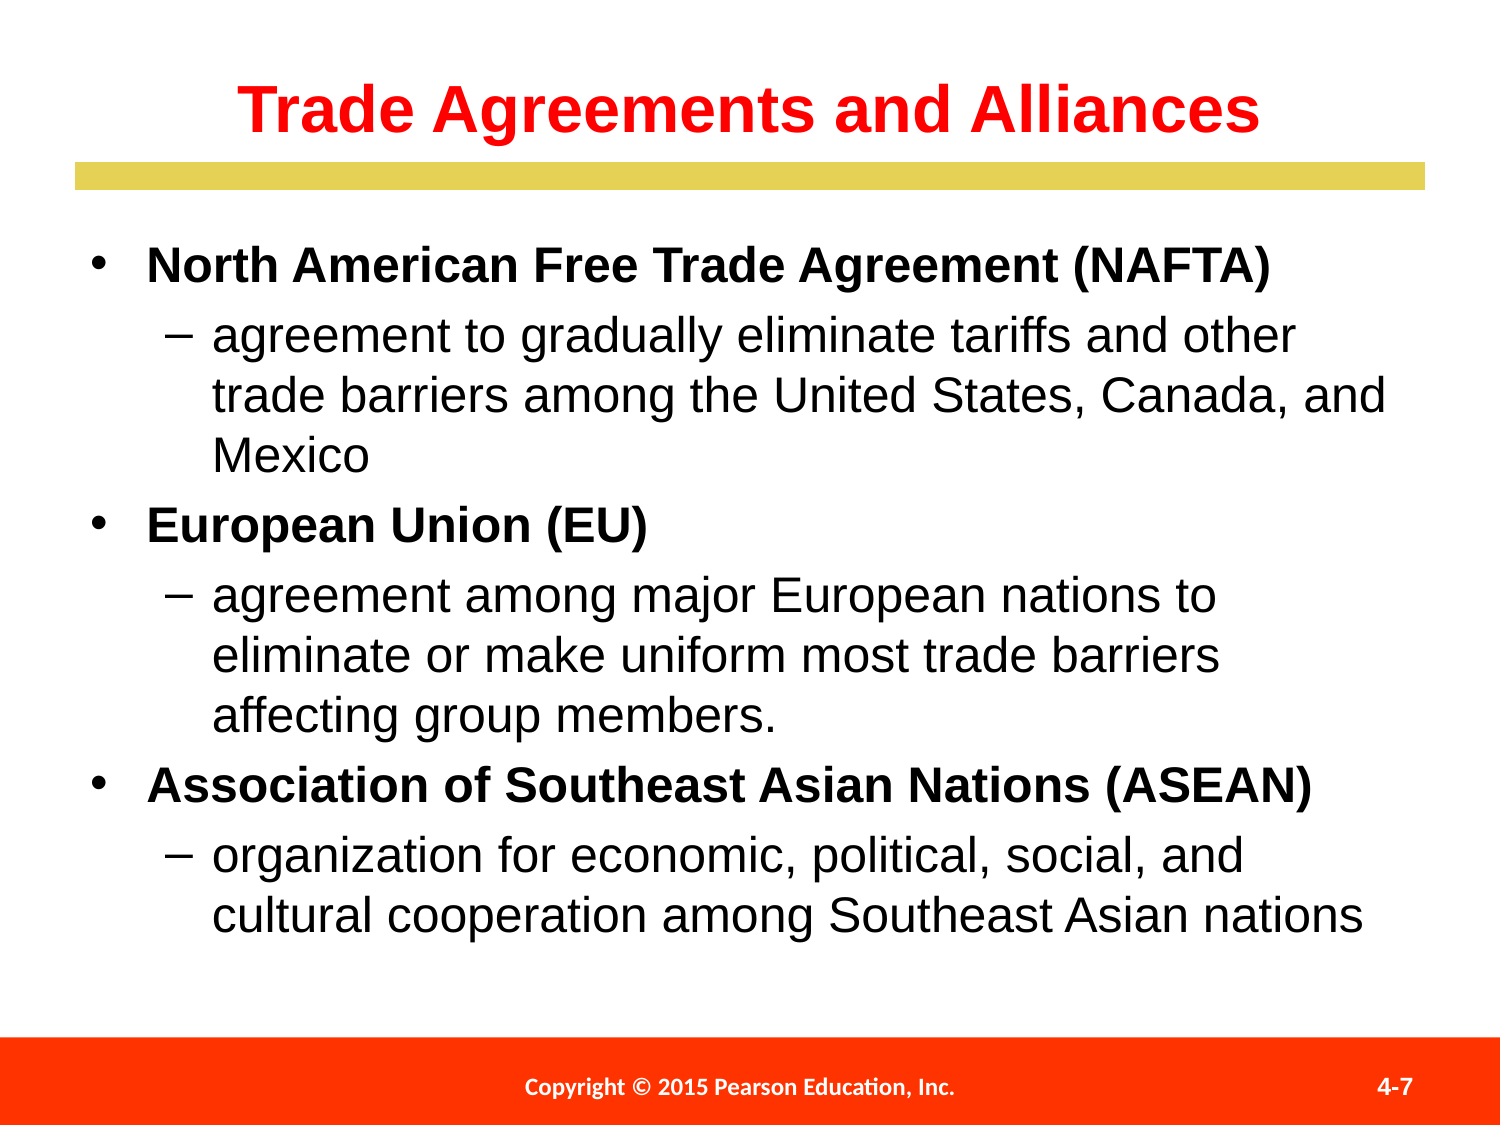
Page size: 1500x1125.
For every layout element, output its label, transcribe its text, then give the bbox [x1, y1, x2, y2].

list North American Free Trade Agreement (NAFTA) agreement to gradually eliminate tariffs and other trade barriers among the United States, Canada, and Mexico European Union (EU) agreement among major European nations to eliminate or make uniform most trade barriers affecting group members. Association of Southeast Asian Nations (ASEAN) organization for economic, political, social, and cultural cooperation among Southeast Asian nations [74, 224, 1426, 1031]
title Trade Agreements and Alliances [74, 12, 1426, 201]
